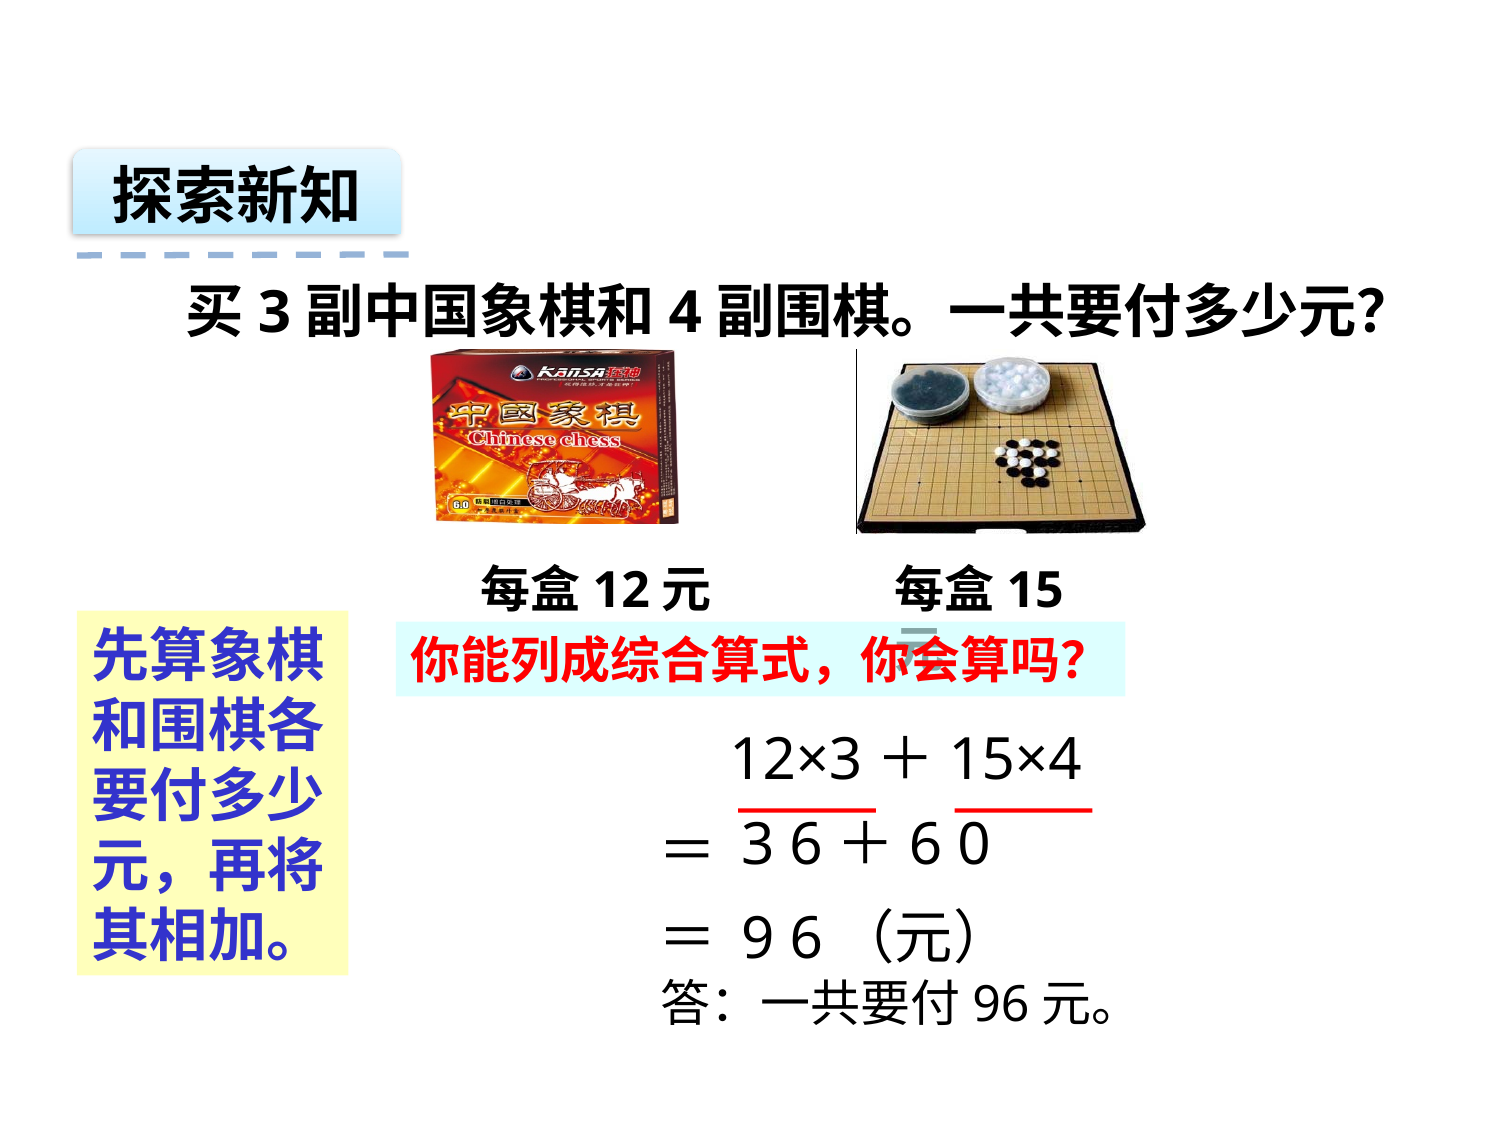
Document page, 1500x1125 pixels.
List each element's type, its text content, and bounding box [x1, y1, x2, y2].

text_box 探索新知 [72, 148, 402, 235]
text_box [738, 798, 1093, 811]
text_box 9 6（元） [726, 893, 1077, 978]
text_box 3 6＋6 0 [726, 798, 1089, 884]
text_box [170, 266, 1424, 626]
text_box 你能列成综合算式，你会算吗？ [395, 635, 1126, 697]
text_box ＝ [643, 805, 732, 891]
text_box 先算象棋和围棋各要付多少元，再将其相加。 [76, 610, 349, 976]
text_box 12×3＋15×4 [714, 713, 1340, 799]
text_box ＝ [643, 893, 719, 978]
text_box 答：一共要付96元。 [645, 964, 1156, 1040]
